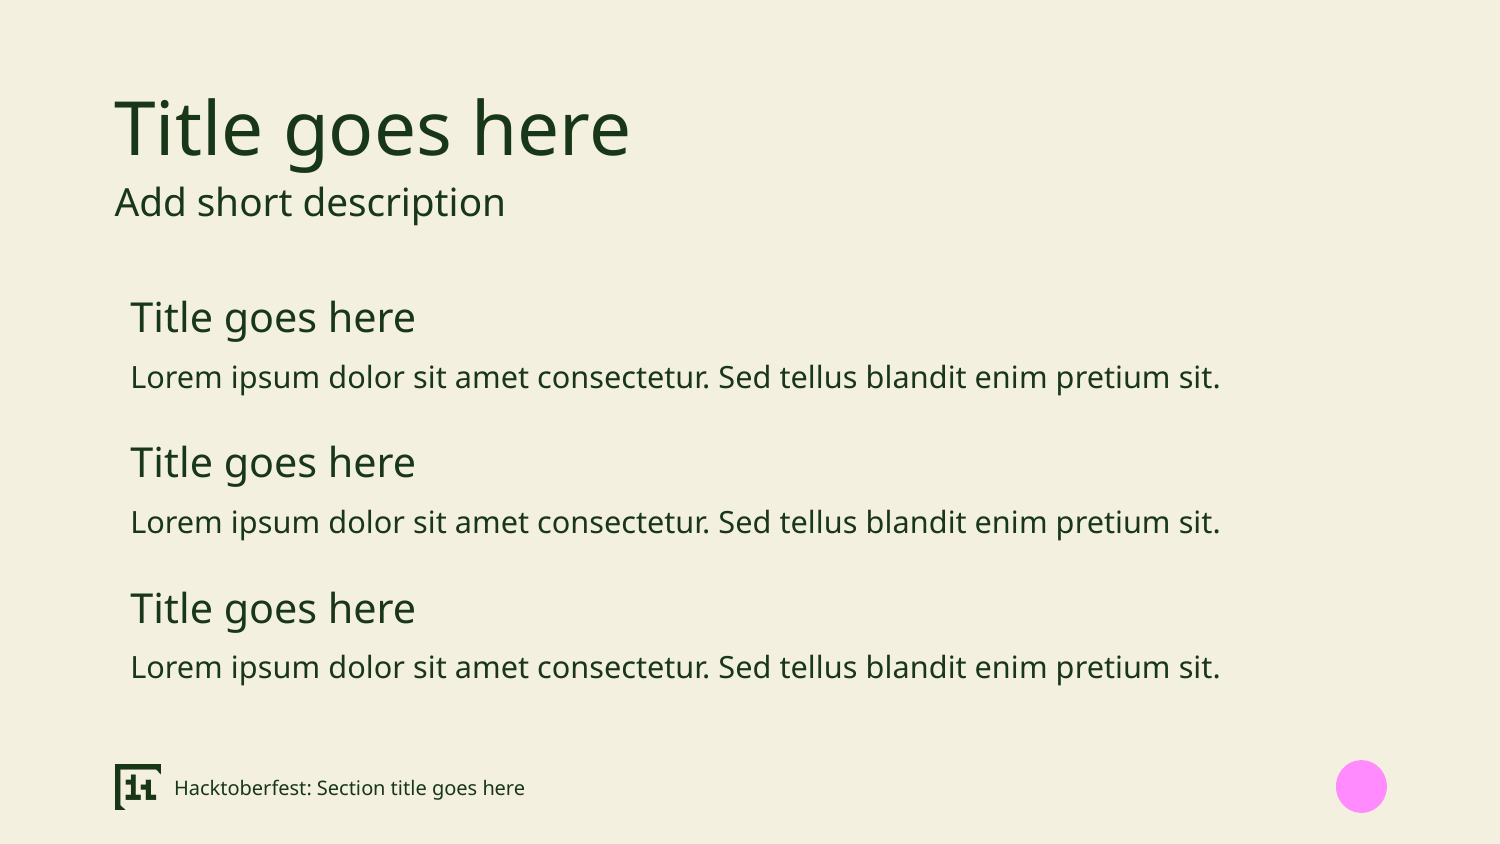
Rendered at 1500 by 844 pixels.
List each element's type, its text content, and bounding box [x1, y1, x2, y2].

text_box Lorem ipsum dolor sit amet consectetur. Sed tellus blandit enim pretium sit. [130, 501, 1373, 540]
text_box Lorem ipsum dolor sit amet consectetur. Sed tellus blandit enim pretium sit. [130, 356, 1373, 395]
text_box Title goes here [114, 76, 1357, 170]
slide_number [1336, 526, 1387, 844]
text_box Lorem ipsum dolor sit amet consectetur. Sed tellus blandit enim pretium sit. [130, 647, 1373, 686]
text_box Title goes here [130, 287, 1373, 341]
picture [114, 764, 161, 811]
text_box Add short description [114, 176, 1357, 225]
text_box Title goes here [130, 433, 1373, 487]
title Hacktoberfest: Section title goes here [173, 772, 1336, 801]
text_box Title goes here [130, 578, 1373, 632]
